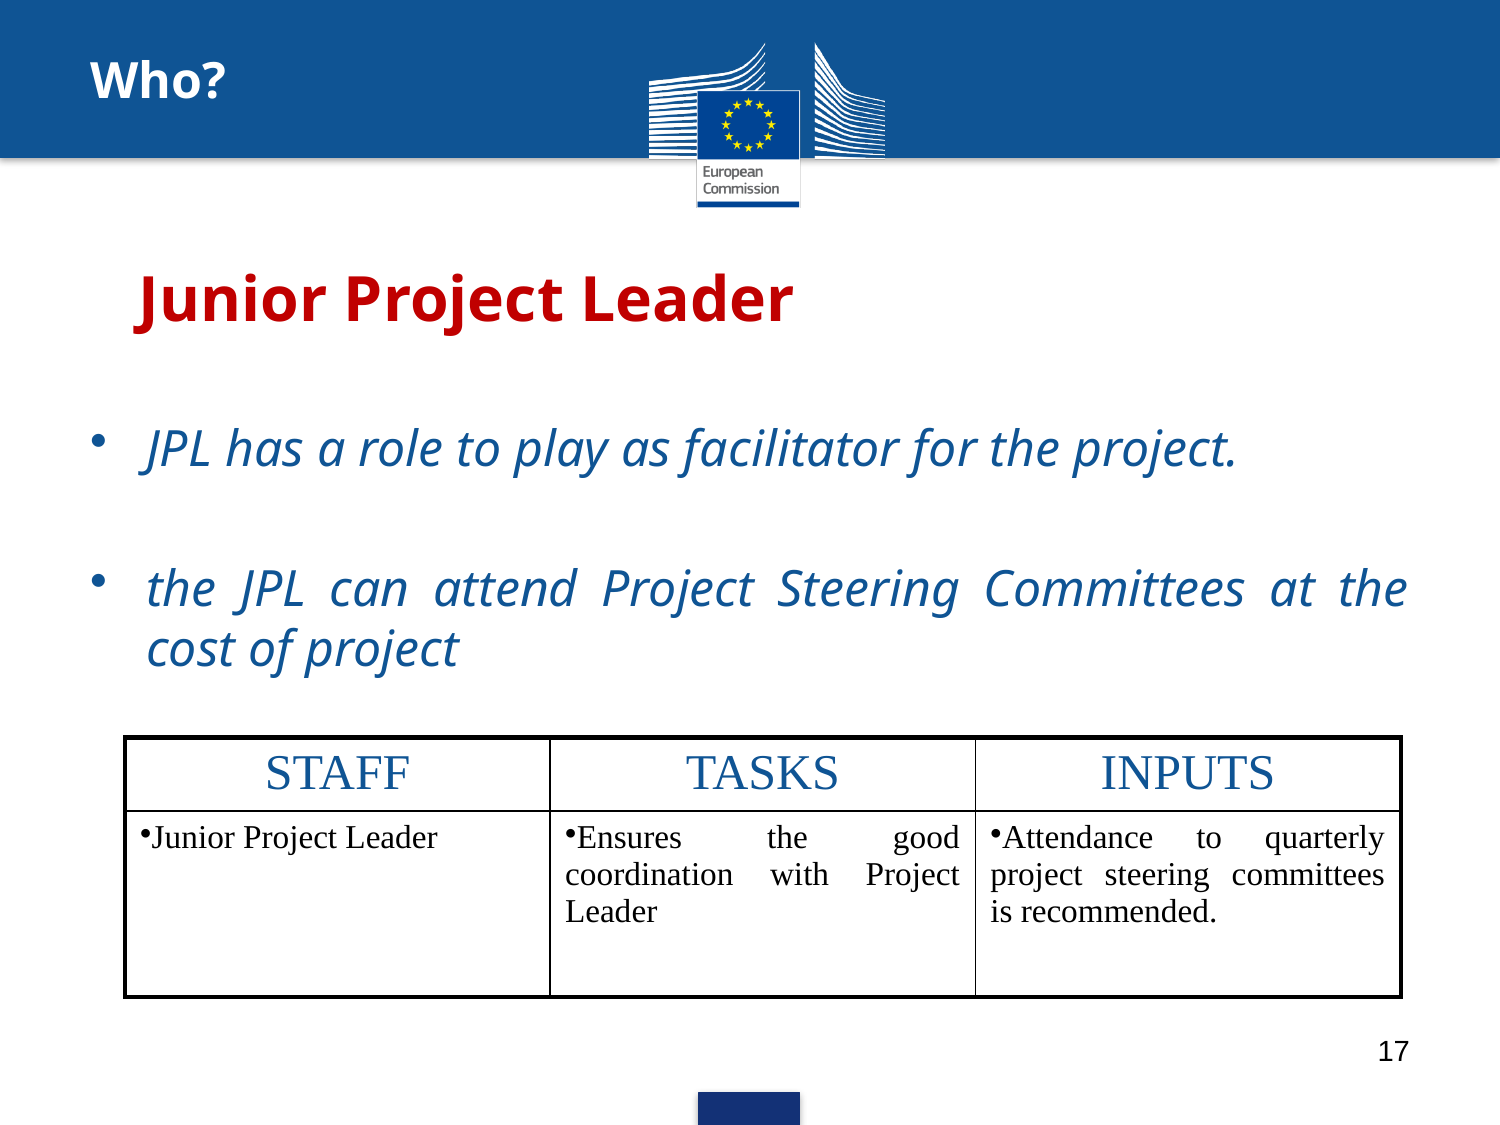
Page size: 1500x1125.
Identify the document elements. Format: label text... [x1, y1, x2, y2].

table_header INPUTS [976, 740, 1399, 810]
list JPL has a role to play as facilitator for the project. the JPL can attend Project Steering Committees at the cost of project [75, 408, 1425, 1075]
table_header STAFF [127, 740, 549, 810]
picture [649, 185, 885, 208]
text_box Who? [74, 0, 1425, 185]
slide_number 17 [1074, 1024, 1425, 1103]
table_header TASKS [551, 740, 975, 810]
title Junior Project Leader [64, 219, 1415, 374]
table_cell Ensures the good coordination with Project Leader [551, 812, 975, 995]
table_cell Junior Project Leader [127, 812, 549, 995]
table_cell Attendance to quarterly project steering committees is recommended. [976, 812, 1399, 995]
